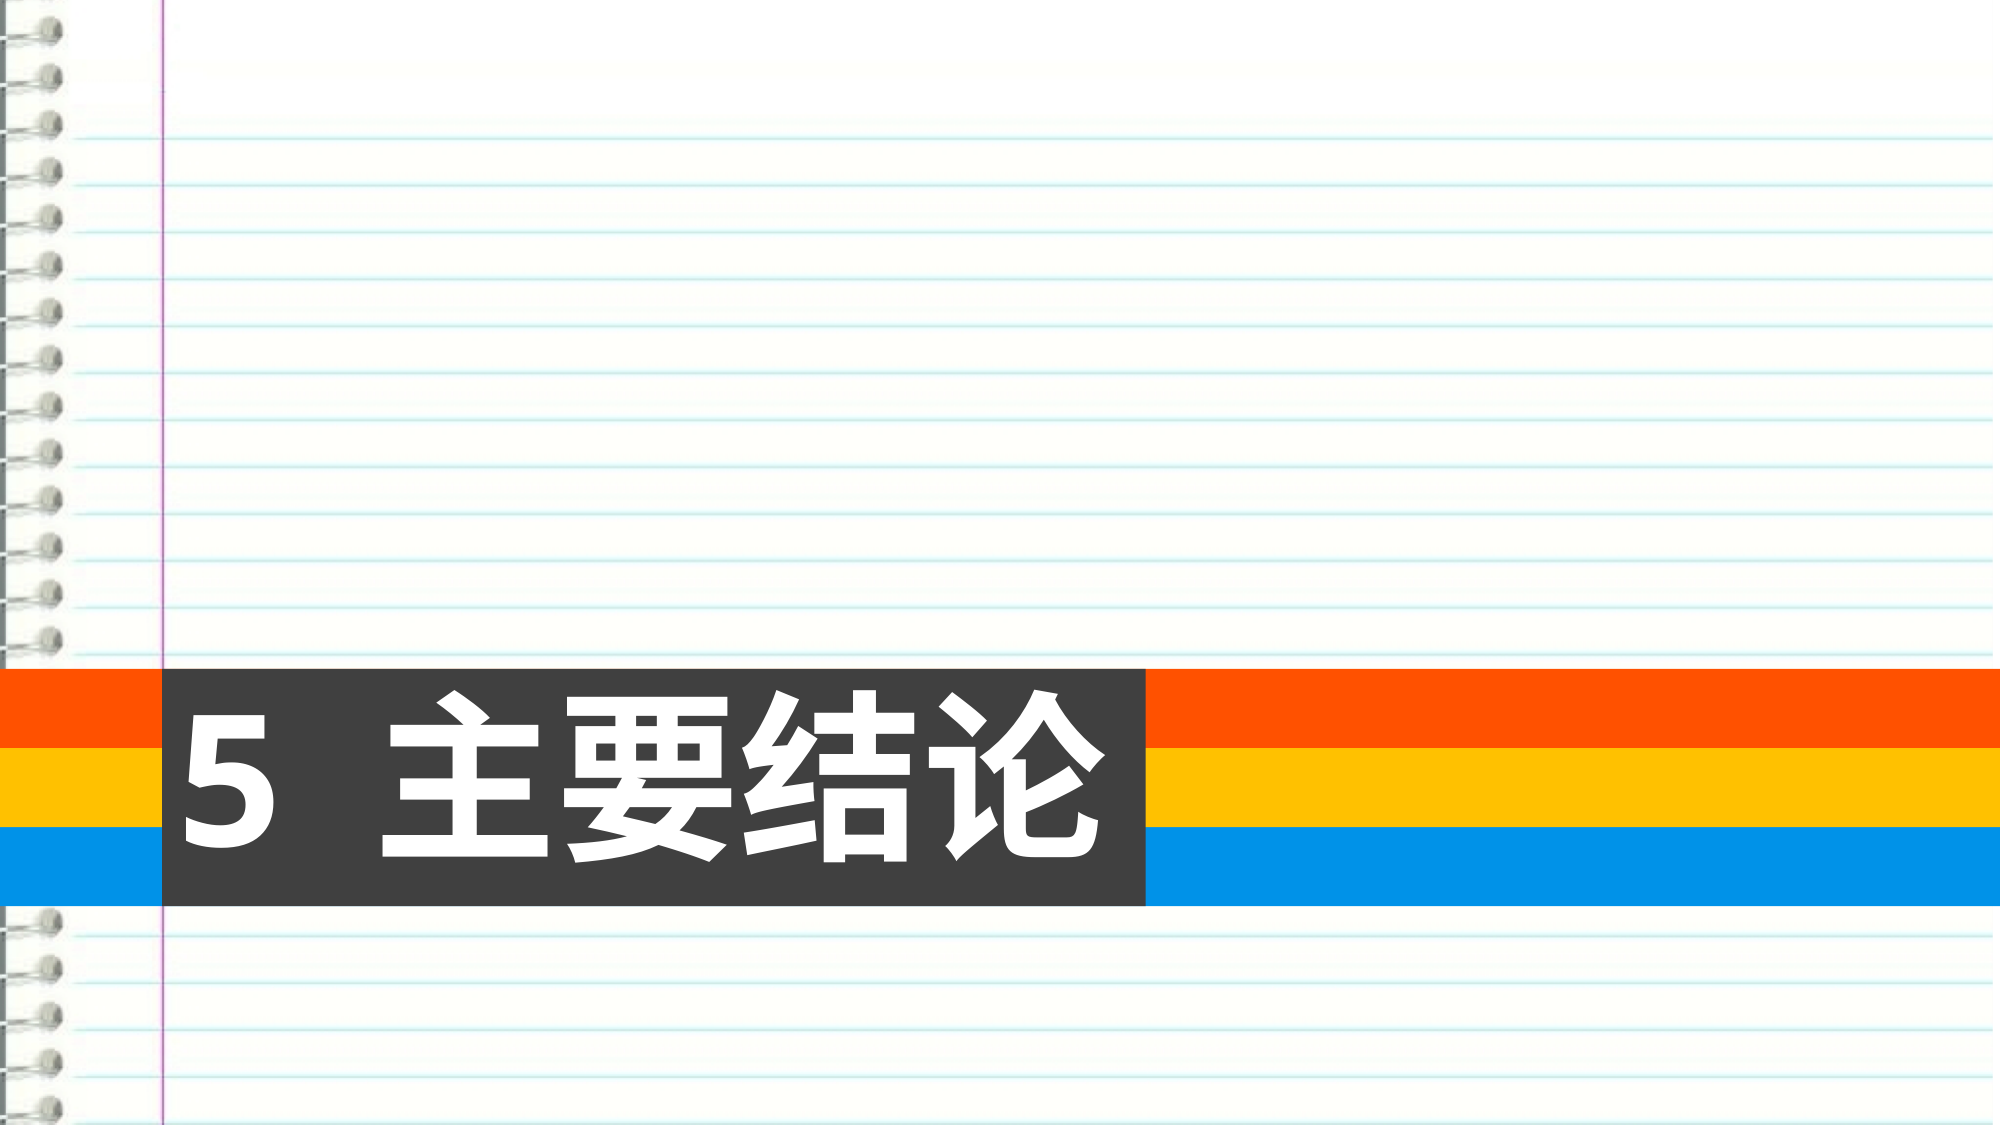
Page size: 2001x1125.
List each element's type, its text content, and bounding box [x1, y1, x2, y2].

picture [0, 0, 2001, 1125]
list 5 主要结论 [162, 668, 1146, 907]
